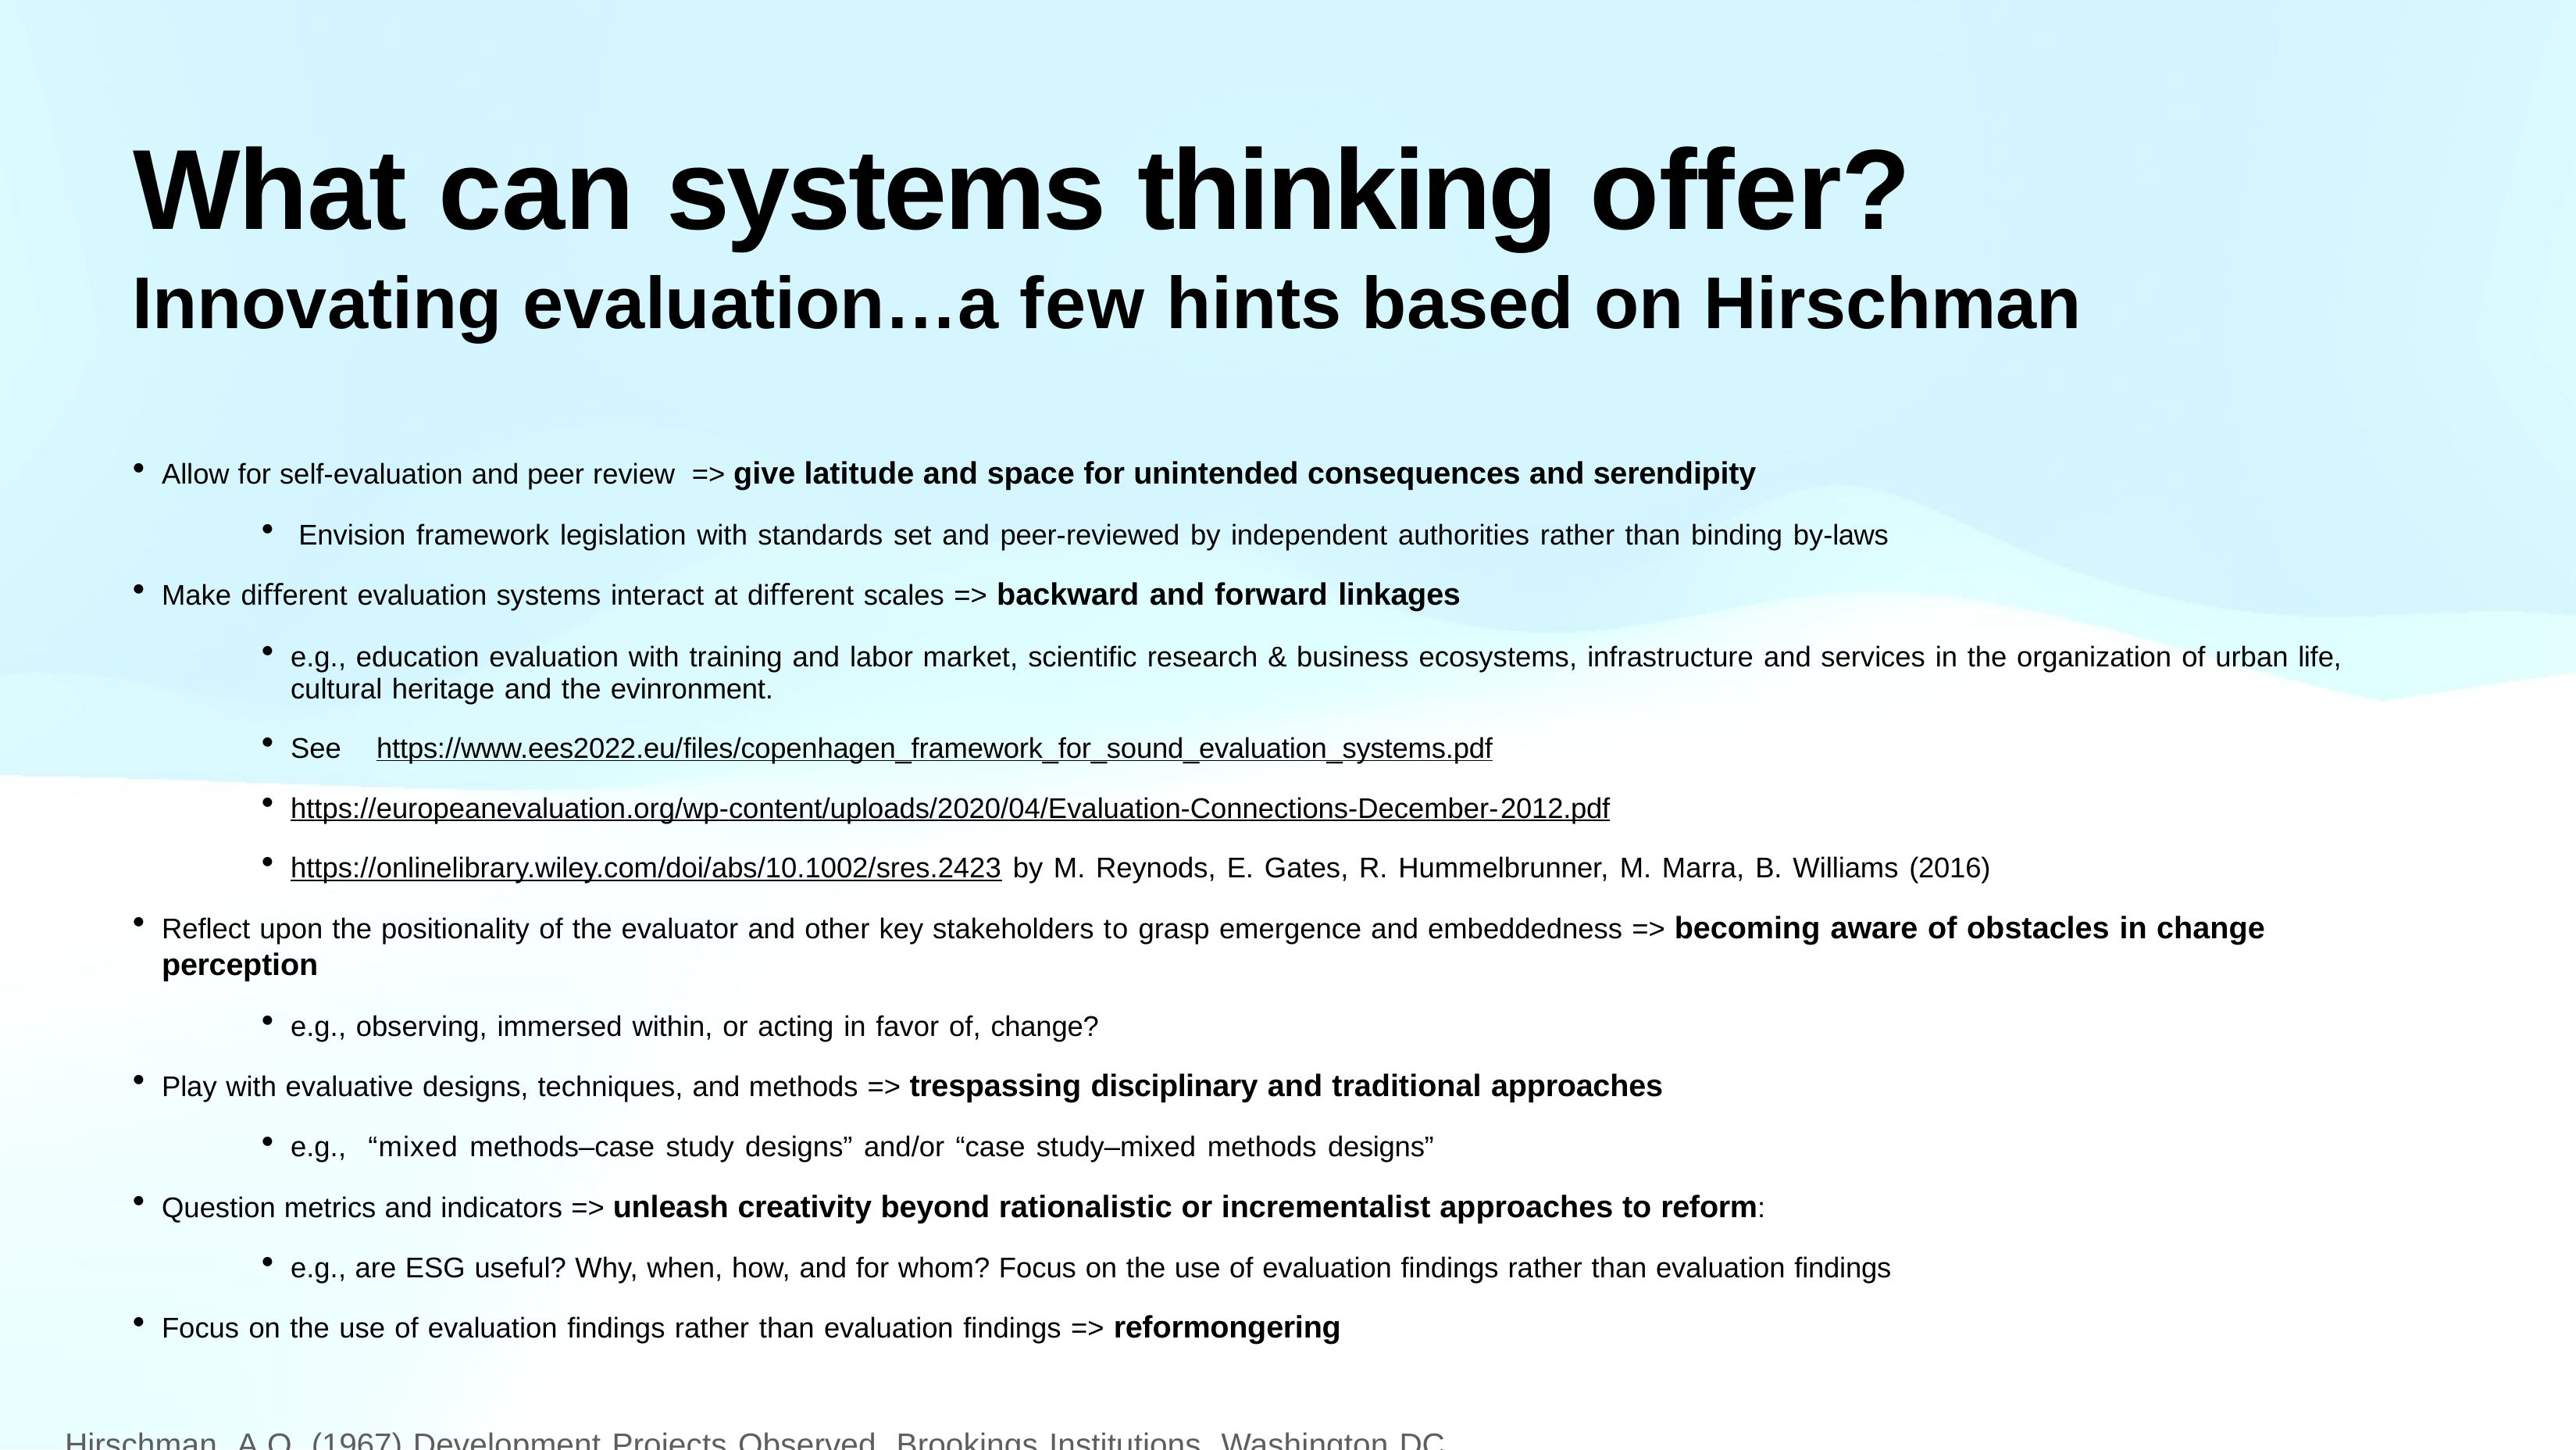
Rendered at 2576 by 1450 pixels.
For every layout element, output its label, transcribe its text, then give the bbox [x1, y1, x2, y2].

title What can systems thinking offer? Innovating evaluation…a few hints based on Hirschman [130, 113, 2132, 358]
picture [0, 0, 2576, 1449]
list Allow for self-evaluation and peer review => give latitude and space for unintended consequences and serendipity Envision framework legislation with standards set and peer-reviewed by independent authorities rather than binding by-laws Make diﬀerent evaluation systems interact at diﬀerent scales => backward and forward linkages e.g., education evaluation with training and labor market, scientific research & business ecosystems, infrastructure and services in the organization of urban life, cultural heritage and the evinronment. See https://www.ees2022.eu/files/copenhagen_framework_for_sound_evaluation_systems.pdf https://europeanevaluation.org/wp-content/uploads/2020/04/Evaluation-Connections-December-2012.pdf https://onlinelibrary.wiley.com/doi/abs/10.1002/sres.2423 by M. Reynods, E. Gates, R. Hummelbrunner, M. Marra, B. Williams (2016) Reflect upon the positionality of the evaluator and other key stakeholders to grasp emergence and embeddedness => becoming aware of obstacles in change perception e.g., observing, immersed within, or acting in favor of, change? Play with evaluative designs, techniques, and methods => trespassing disciplinary and traditional approaches e.g., “mixed methods–case study designs” and/or “case study–mixed methods designs” Question metrics and indicators => unleash creativity beyond rationalistic or incrementalist approaches to reform: e.g., are ESG useful? Why, when, how, and for whom? Focus on the use of evaluation findings rather than evaluation findings Focus on the use of evaluation findings rather than evaluation findings => reformongering Hirschman, A.O. (1967) Development Projects Observed, Brookings Institutions, Washington DC [63, 435, 2444, 1450]
